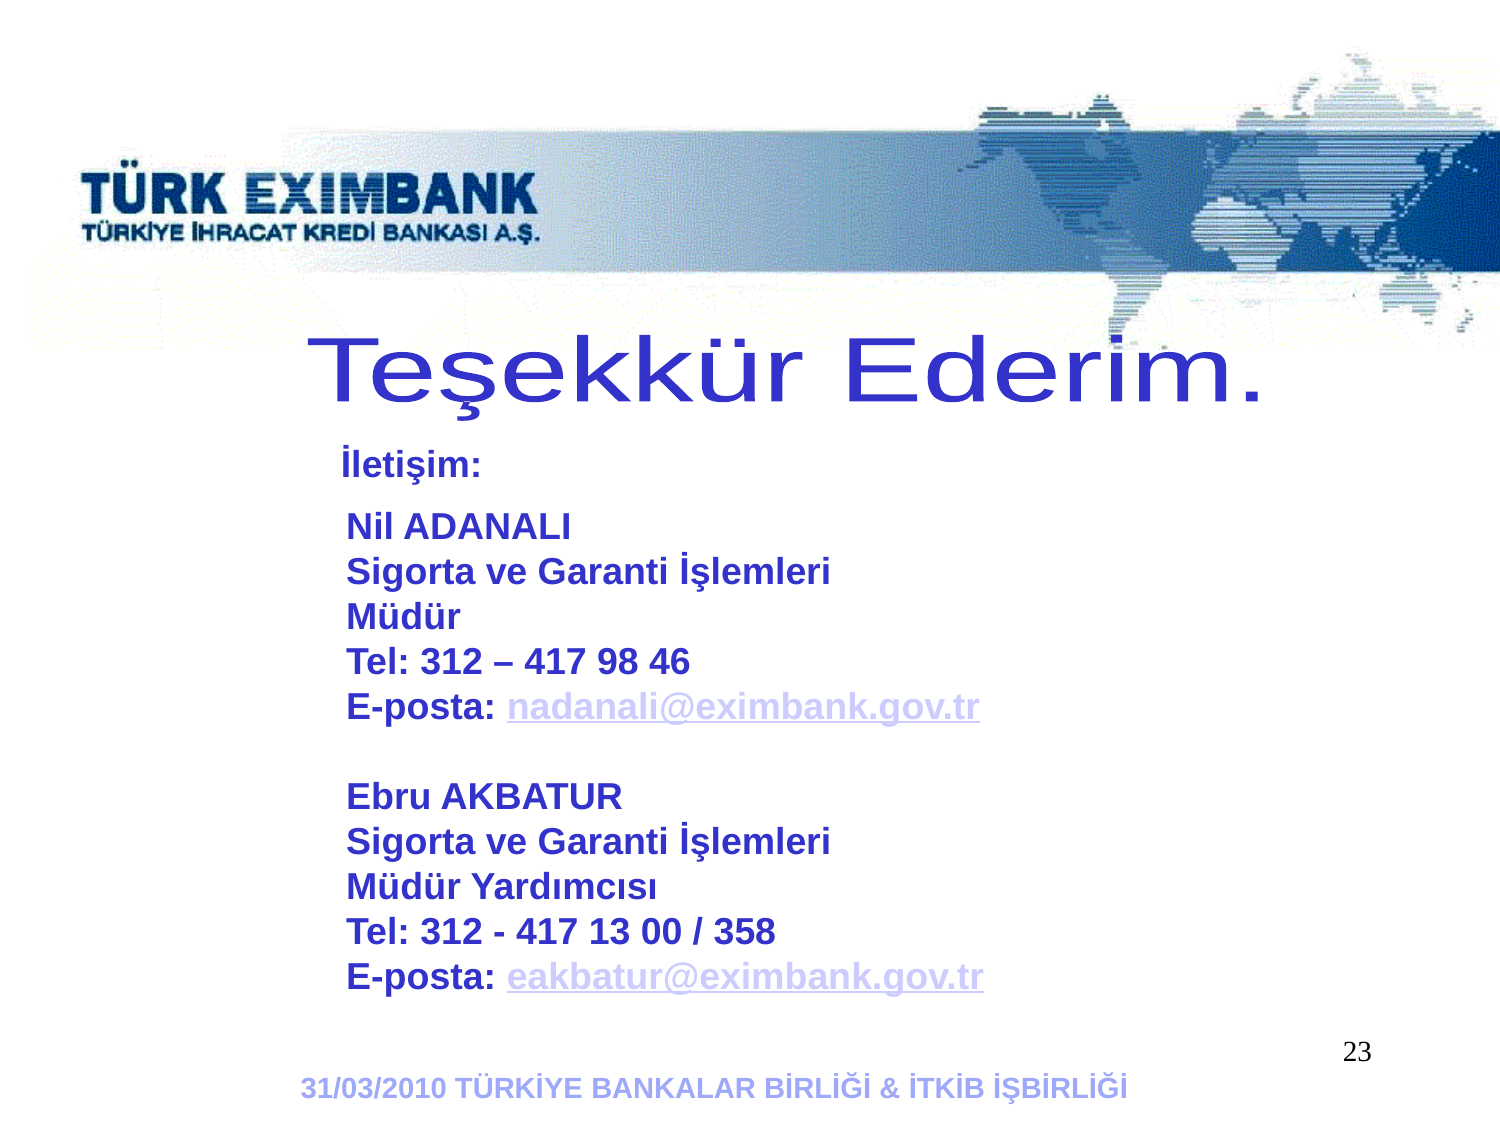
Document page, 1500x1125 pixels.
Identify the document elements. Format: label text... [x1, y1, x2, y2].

text_box Nil ADANALI Sigorta ve Garanti İşlemleri Müdür Tel: 312 – 417 98 46 E-posta: nadanali@eximbank.gov.tr Ebru AKBATUR Sigorta ve Garanti İşlemleri Müdür Yardımcısı Tel: 312 - 417 13 00 / 358 E-posta: eakbatur@eximbank.gov.tr [331, 494, 999, 1049]
text_box İletişim: [325, 432, 498, 493]
slide_number 23 [1074, 1024, 1388, 1101]
text_box 31/03/2010 TÜRKİYE BANKALAR BİRLİĞİ & İTKİB İŞBİRLİĞİ [128, 1061, 1301, 1125]
